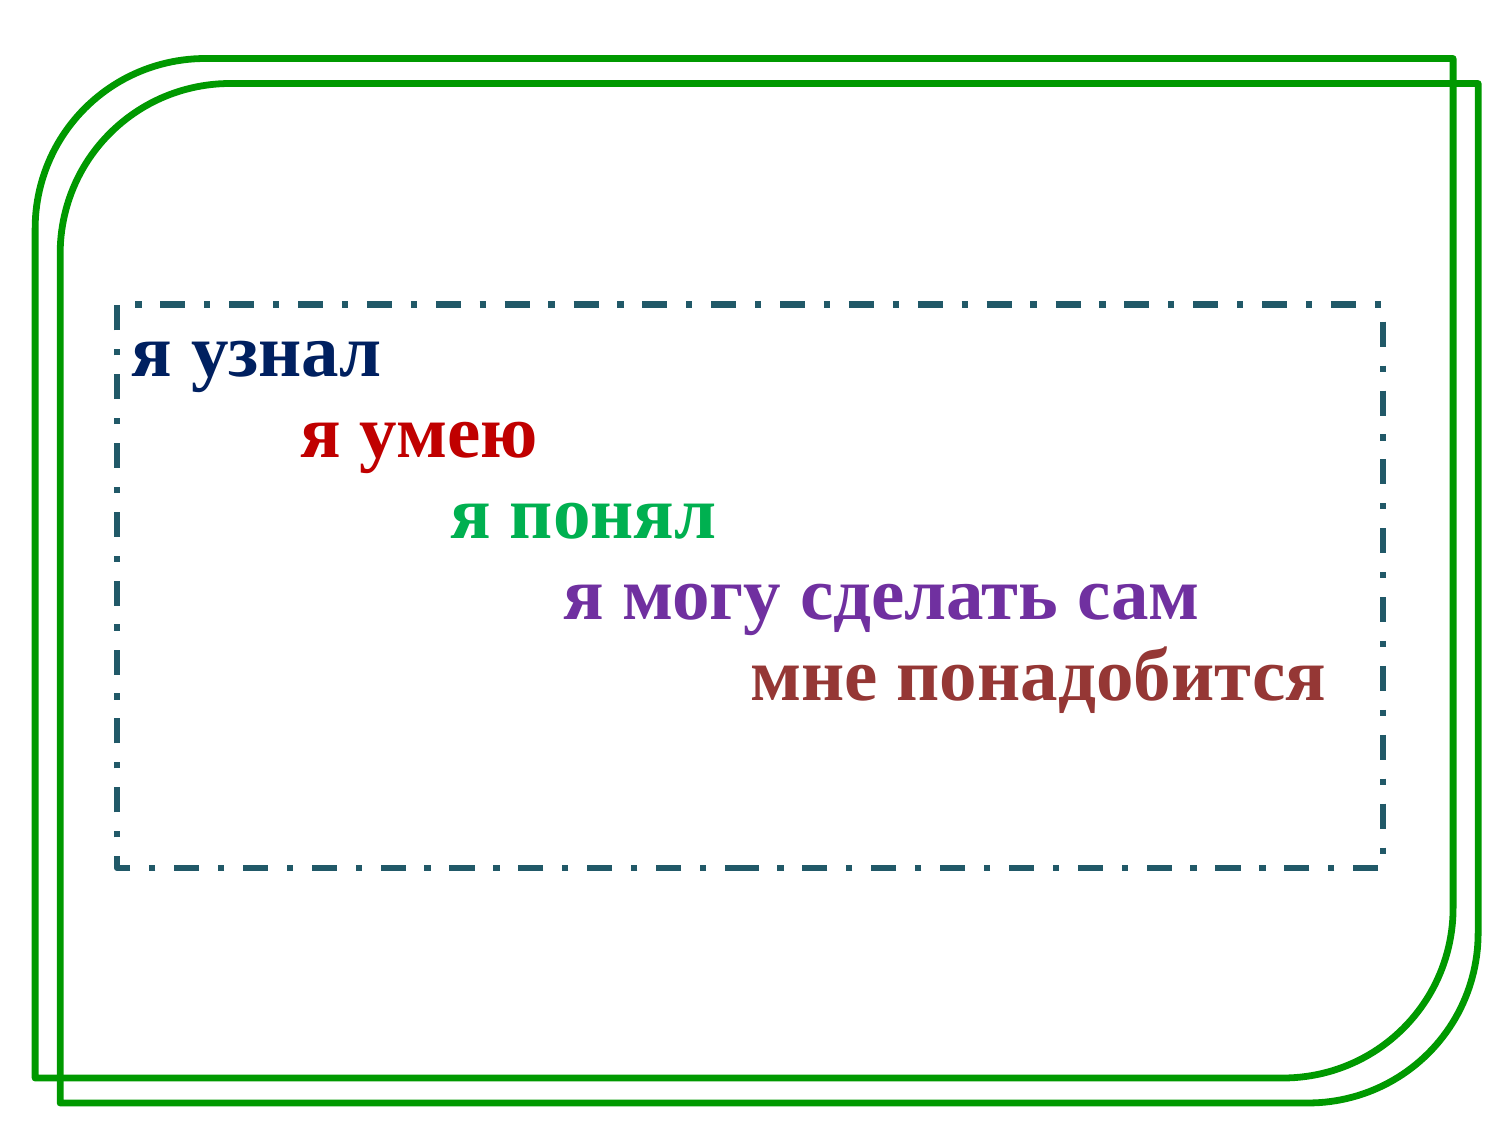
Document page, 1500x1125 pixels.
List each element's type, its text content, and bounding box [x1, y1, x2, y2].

text_box [33, 56, 1456, 1081]
text_box я узнал я умею я понял я могу сделать сам мне понадобится [117, 304, 1383, 869]
text_box [58, 81, 1481, 1106]
